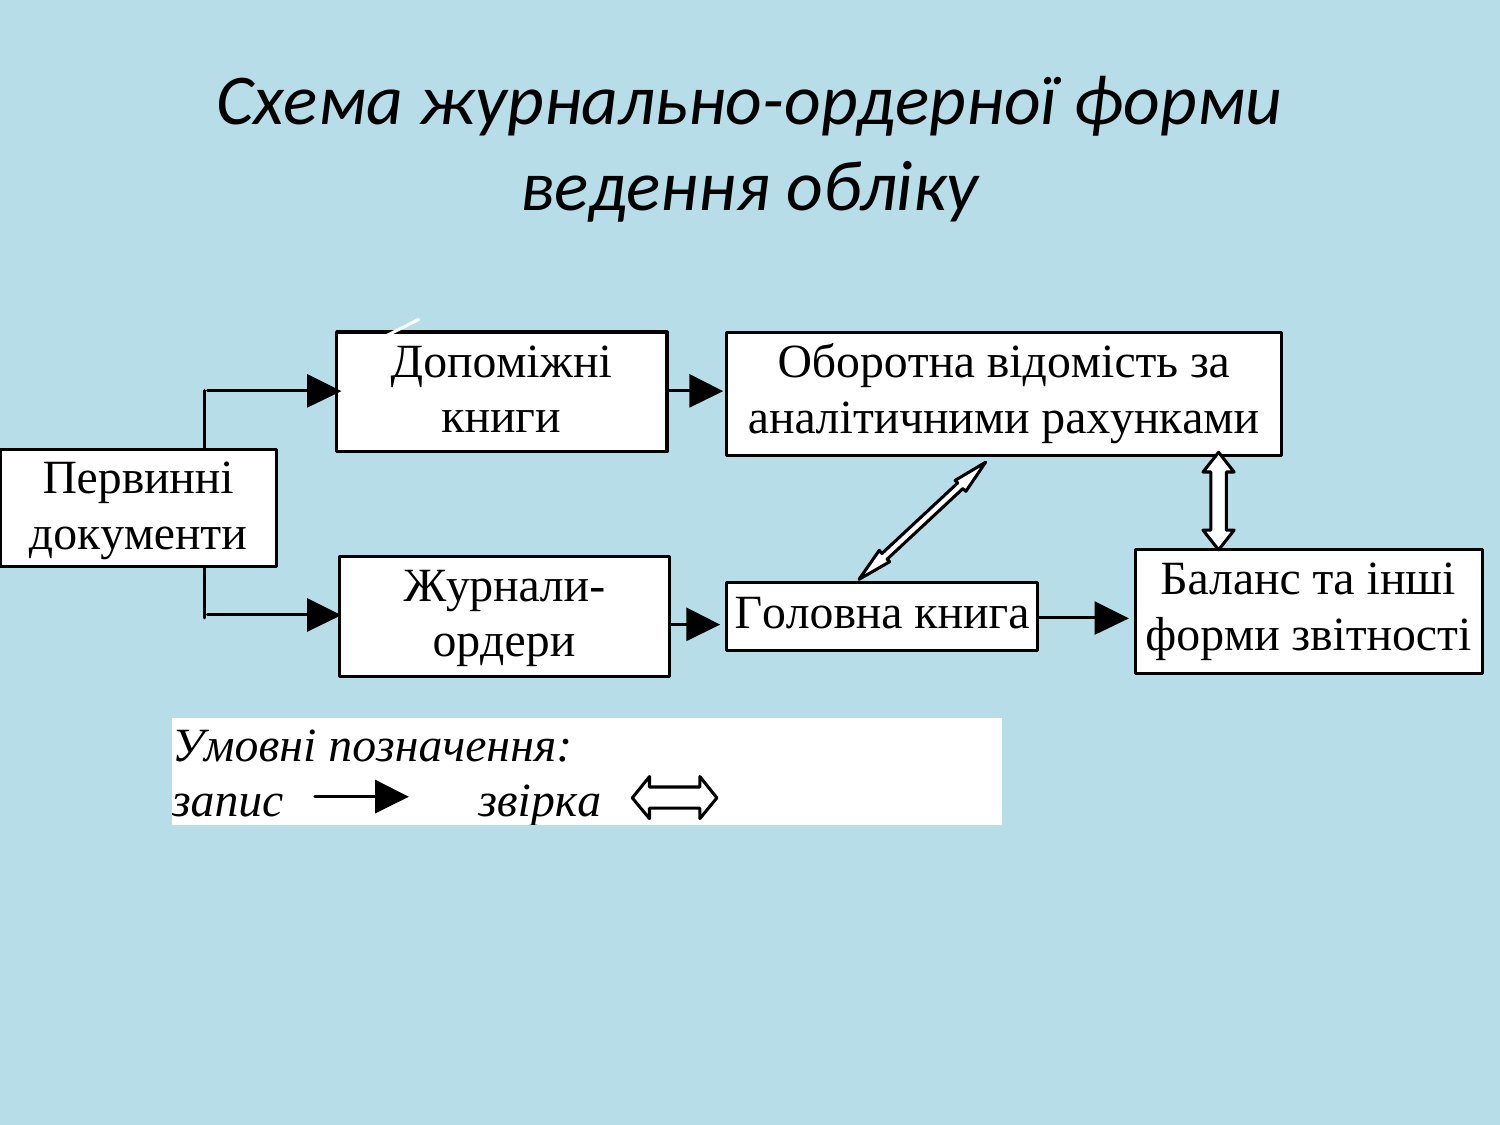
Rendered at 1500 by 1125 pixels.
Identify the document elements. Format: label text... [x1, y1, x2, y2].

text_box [0, 316, 1486, 833]
title Схема журнально-ордерної форми ведення обліку [75, 45, 1425, 233]
